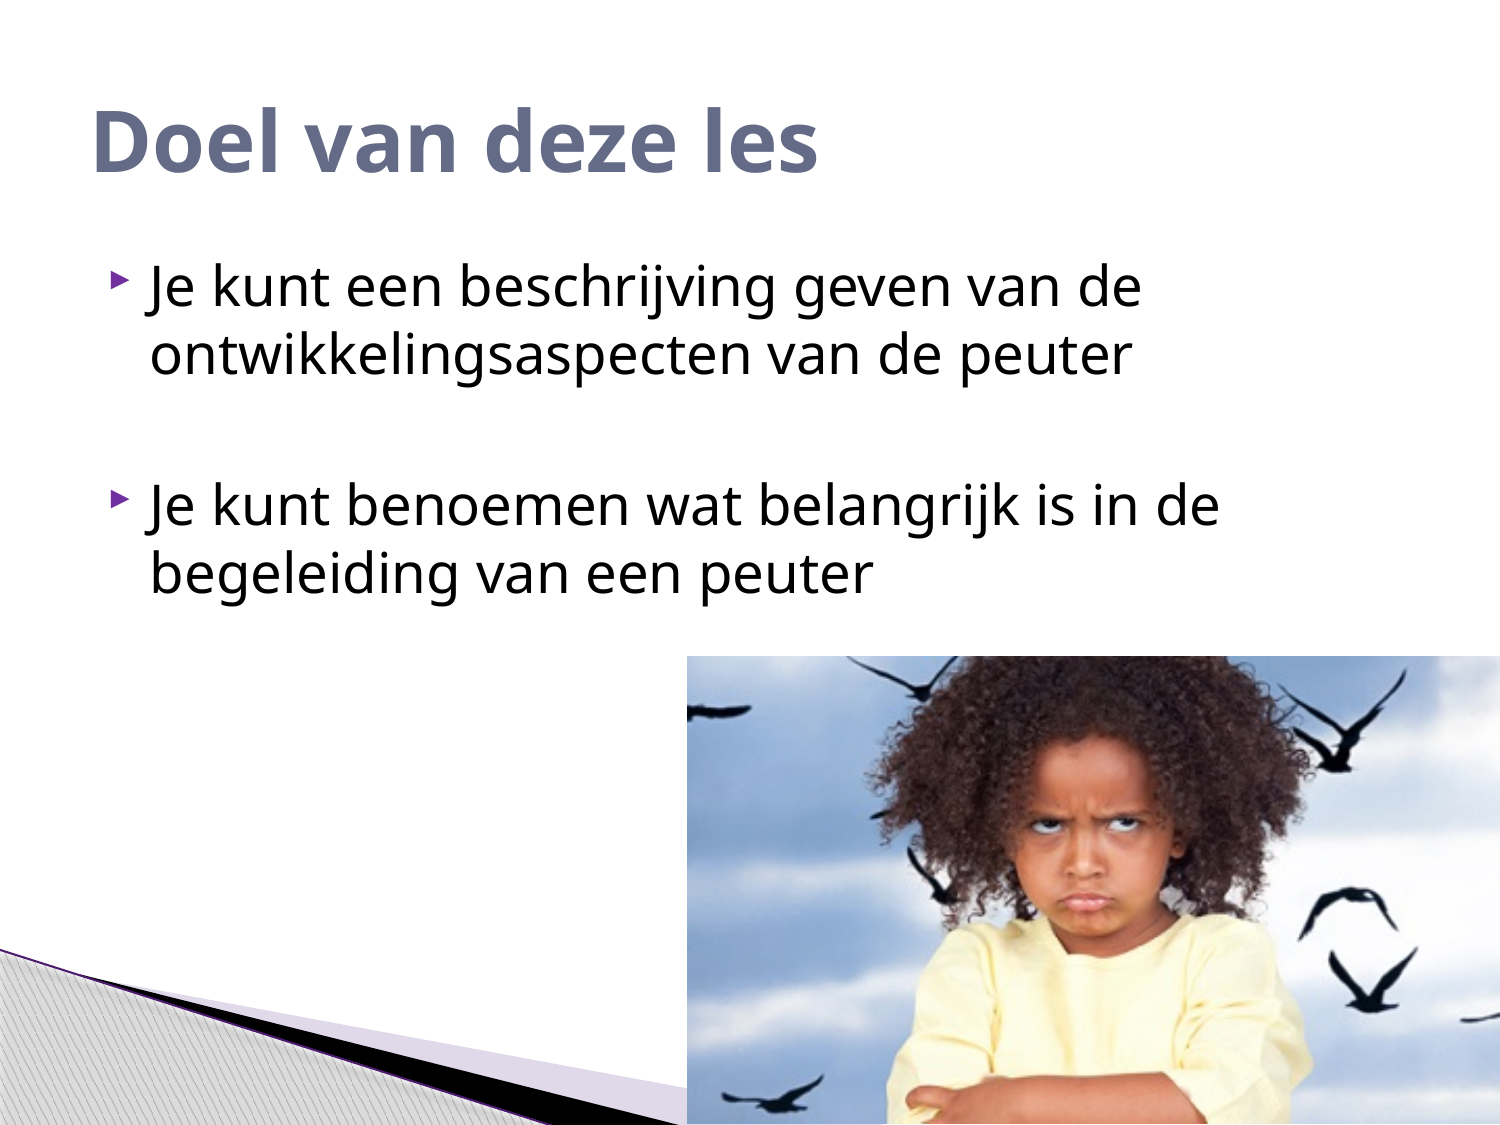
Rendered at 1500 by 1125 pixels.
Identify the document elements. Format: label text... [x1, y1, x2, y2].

picture [687, 656, 1500, 1124]
title Doel van deze les [75, 45, 1425, 233]
list Je kunt een beschrijving geven van de ontwikkelingsaspecten van de peuter Je kunt benoemen wat belangrijk is in de begeleiding van een peuter [75, 243, 1425, 986]
